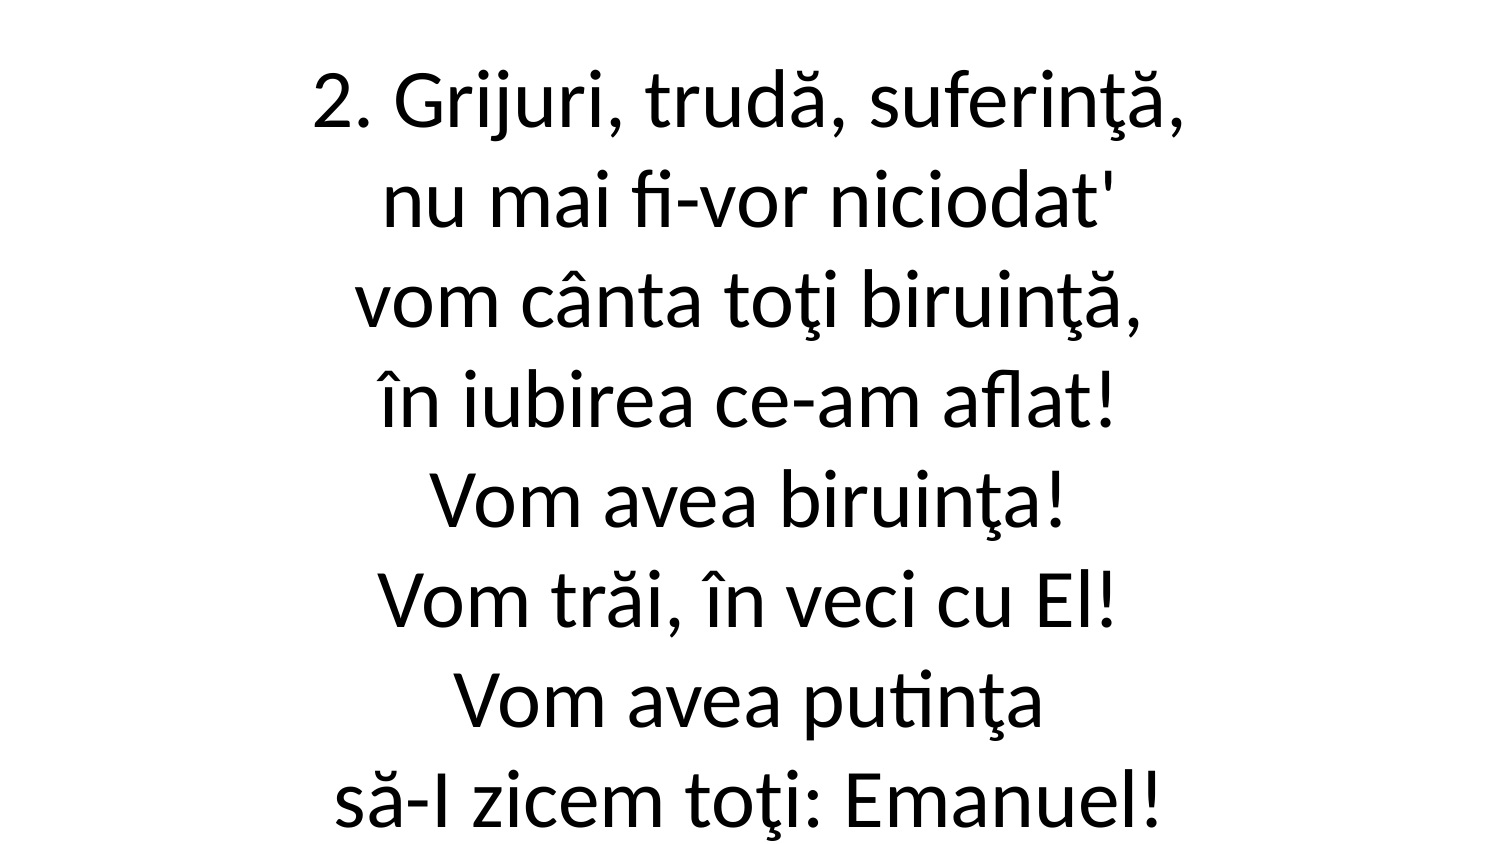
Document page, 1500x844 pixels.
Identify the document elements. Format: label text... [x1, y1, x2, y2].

text_box 2. Grijuri, trudă, suferinţă, nu mai fi-vor niciodat' vom cânta toţi biruinţă, în iubirea ce-am aflat! Vom avea biruinţa! Vom trăi, în veci cu El! Vom avea putinţa să-I zicem toţi: Emanuel! [296, 0, 1204, 844]
